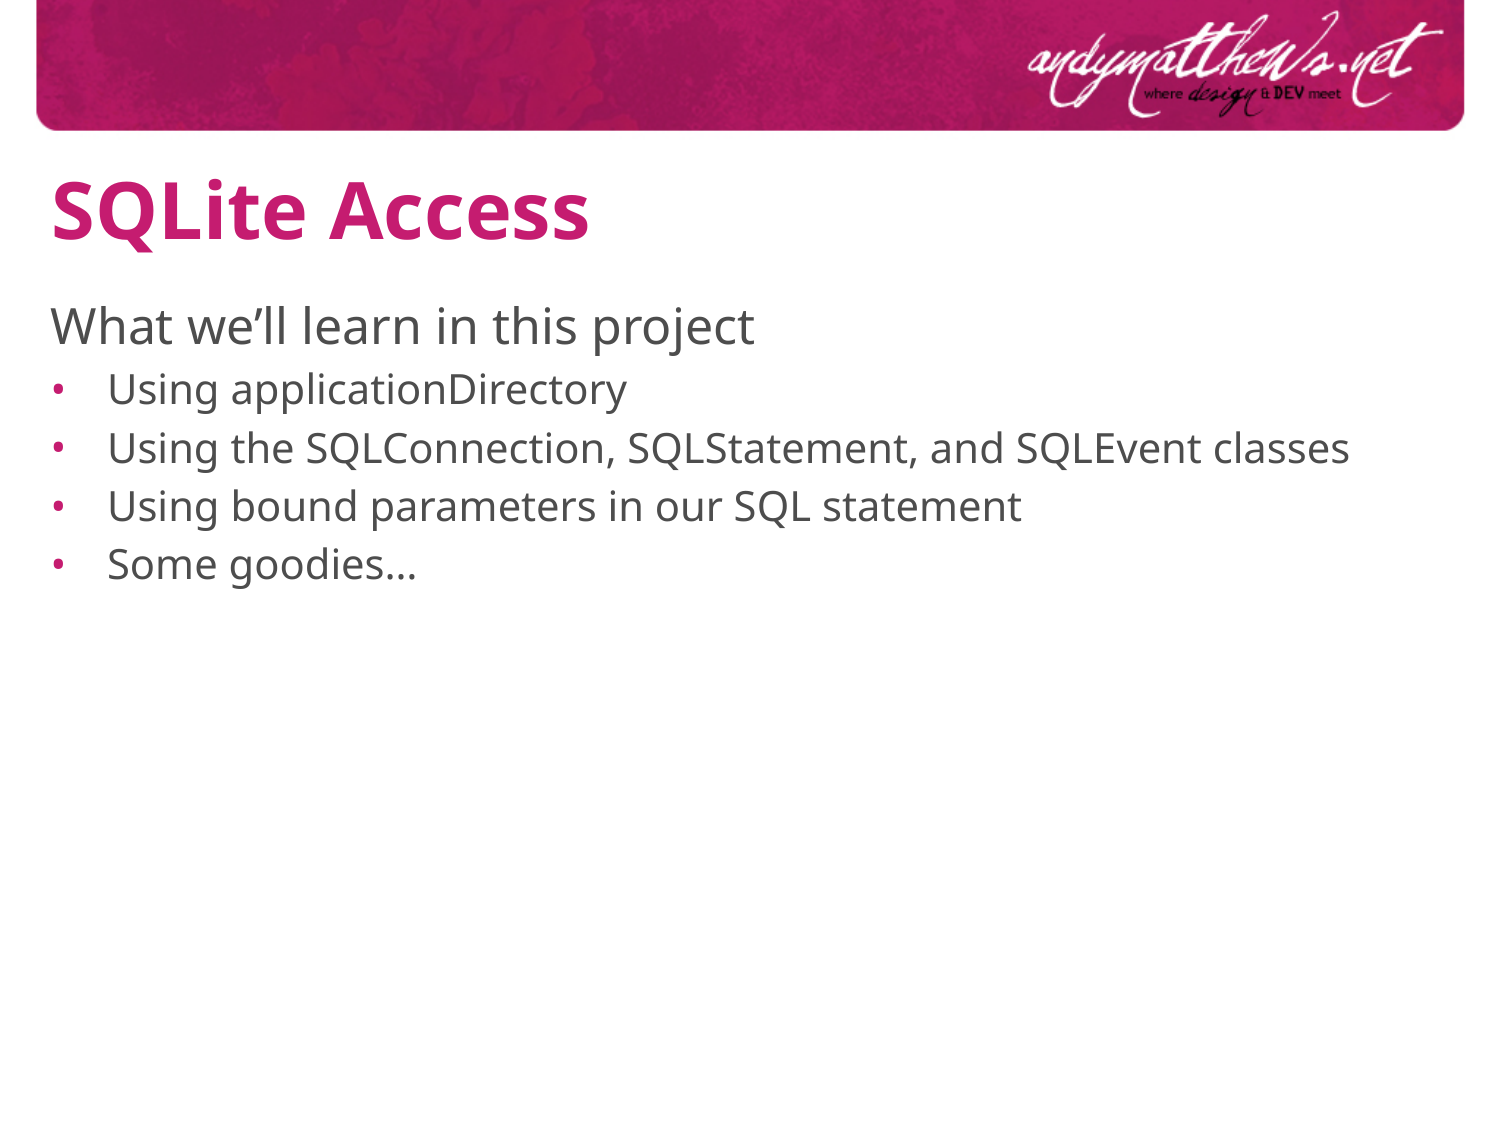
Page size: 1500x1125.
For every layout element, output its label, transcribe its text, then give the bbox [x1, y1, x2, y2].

title SQLite Access [36, 149, 1465, 267]
text_box What we’ll learn in this project Using applicationDirectory Using the SQLConnection, SQLStatement, and SQLEvent classes Using bound parameters in our SQL statement Some goodies… [35, 287, 1465, 1088]
picture [0, 0, 1500, 1125]
